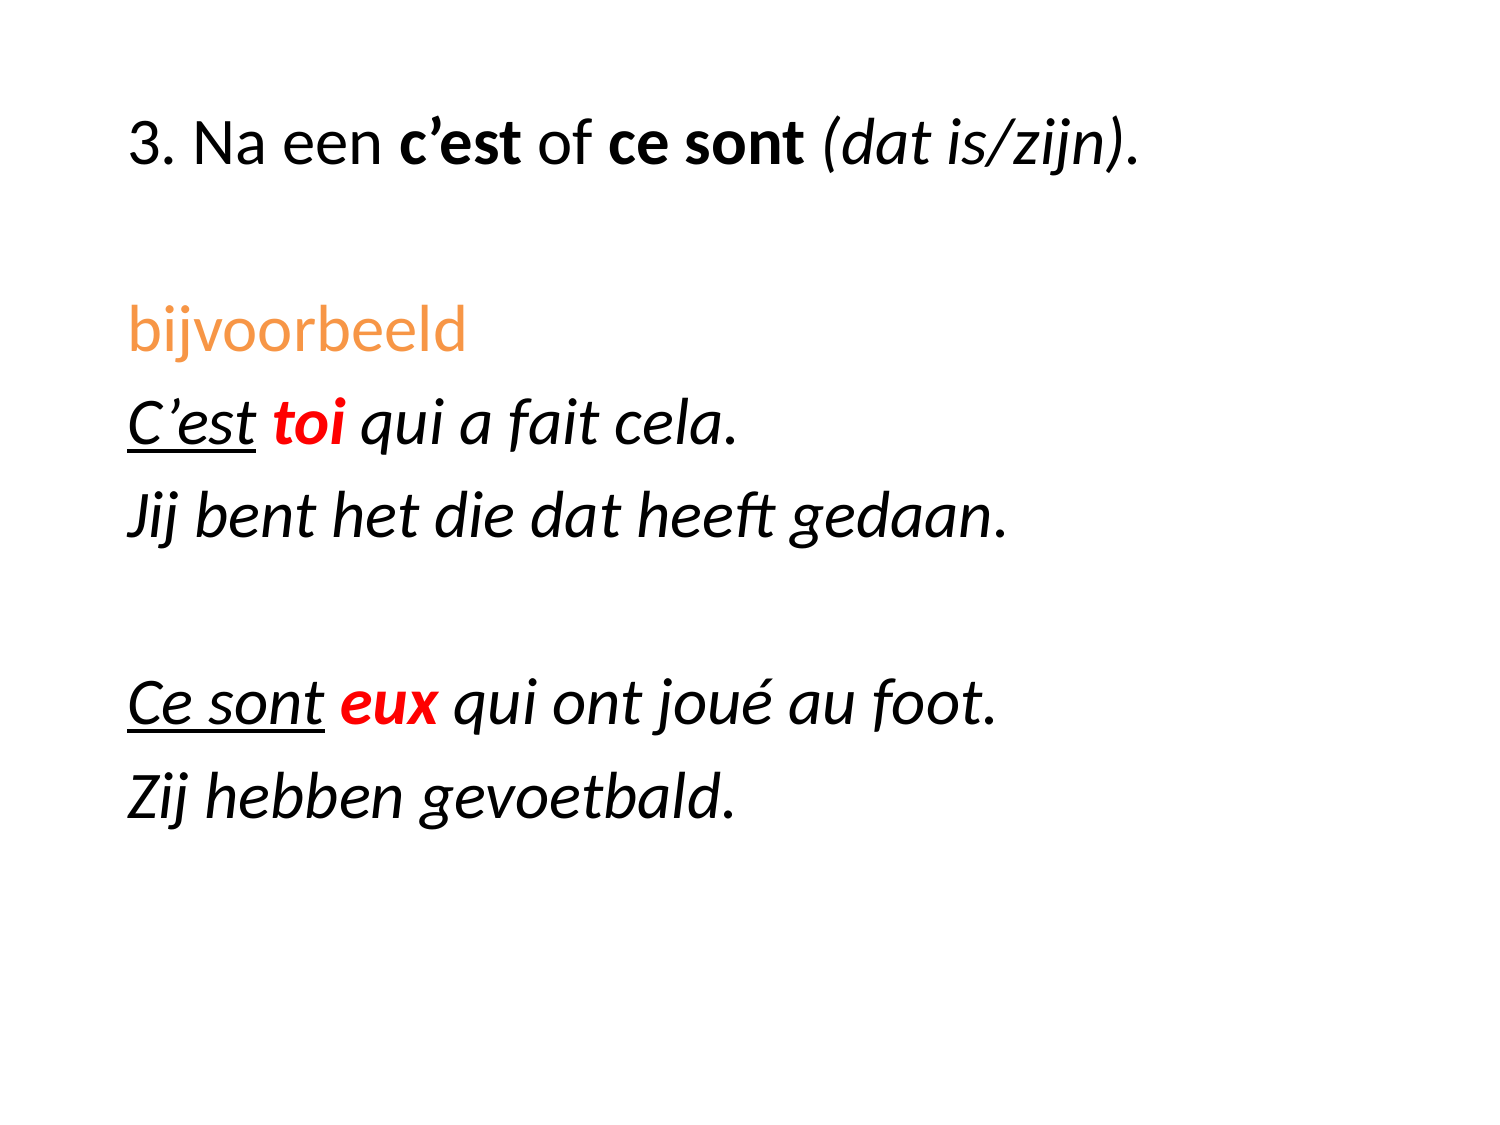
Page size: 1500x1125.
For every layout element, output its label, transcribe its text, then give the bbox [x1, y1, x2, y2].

text_box 3. Na een c’est of ce sont (dat is/zijn). bijvoorbeeld C’est toi qui a fait cela. Jij bent het die dat heeft gedaan. Ce sont eux qui ont joué au foot. Zij hebben gevoetbald. [112, 89, 1388, 988]
